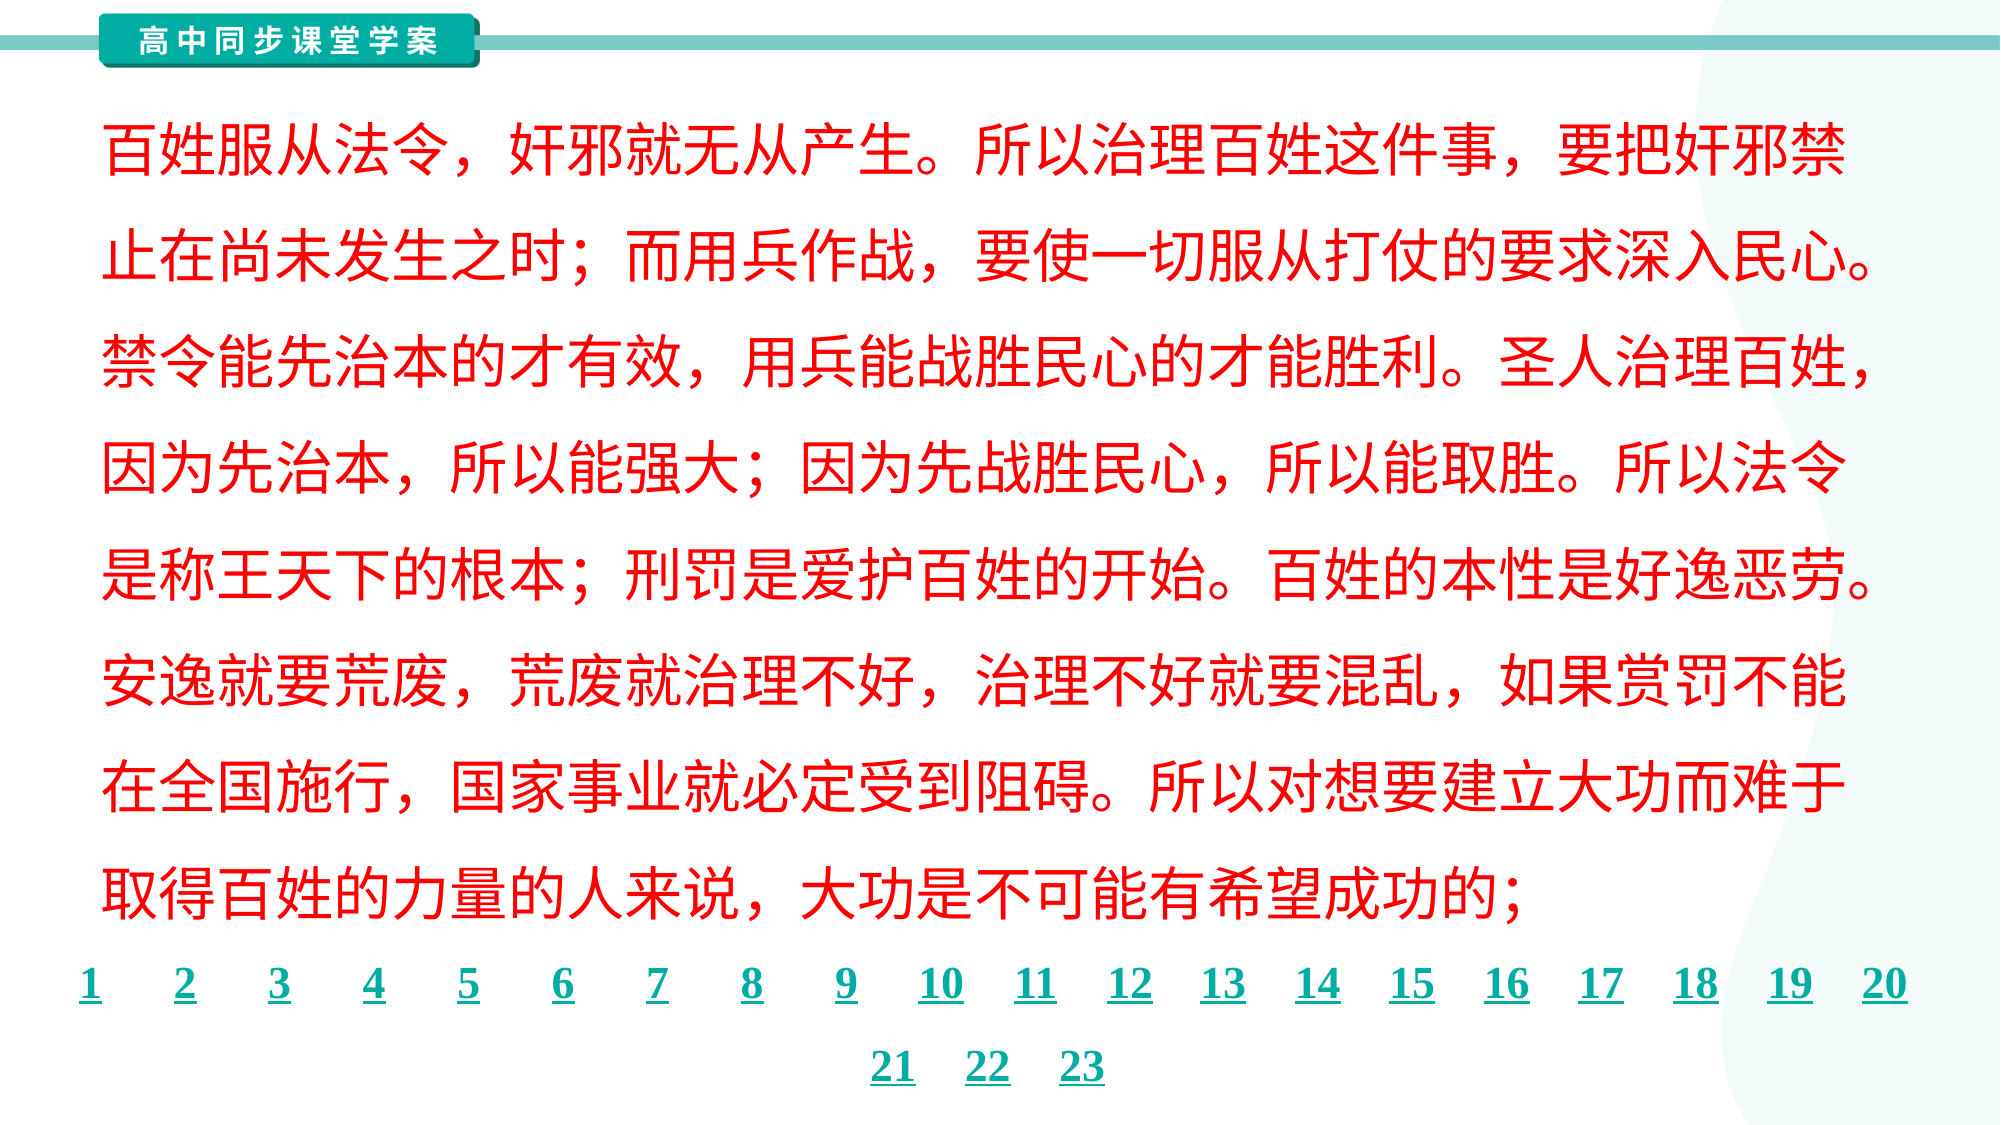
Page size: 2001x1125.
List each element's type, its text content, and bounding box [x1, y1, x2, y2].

text_box 百姓服从法令，奸邪就无从产生。所以治理百姓这件事，要把奸邪禁 止在尚未发生之时；而用兵作战，要使一切服从打仗的要求深入民心。 禁令能先治本的才有效，用兵能战胜民心的才能胜利。圣人治理百姓， 因为先治本，所以能强大；因为先战胜民心，所以能取胜。所以法令 是称王天下的根本；刑罚是爱护百姓的开始。百姓的本性是好逸恶劳。 安逸就要荒废，荒废就治理不好，治理不好就要混乱，如果赏罚不能 在全国施行，国家事业就必定受到阻碍。所以对想要建立大功而难于 取得百姓的力量的人来说，大功是不可能有希望成功的； [100, 76, 1899, 927]
picture [0, 0, 2000, 1125]
